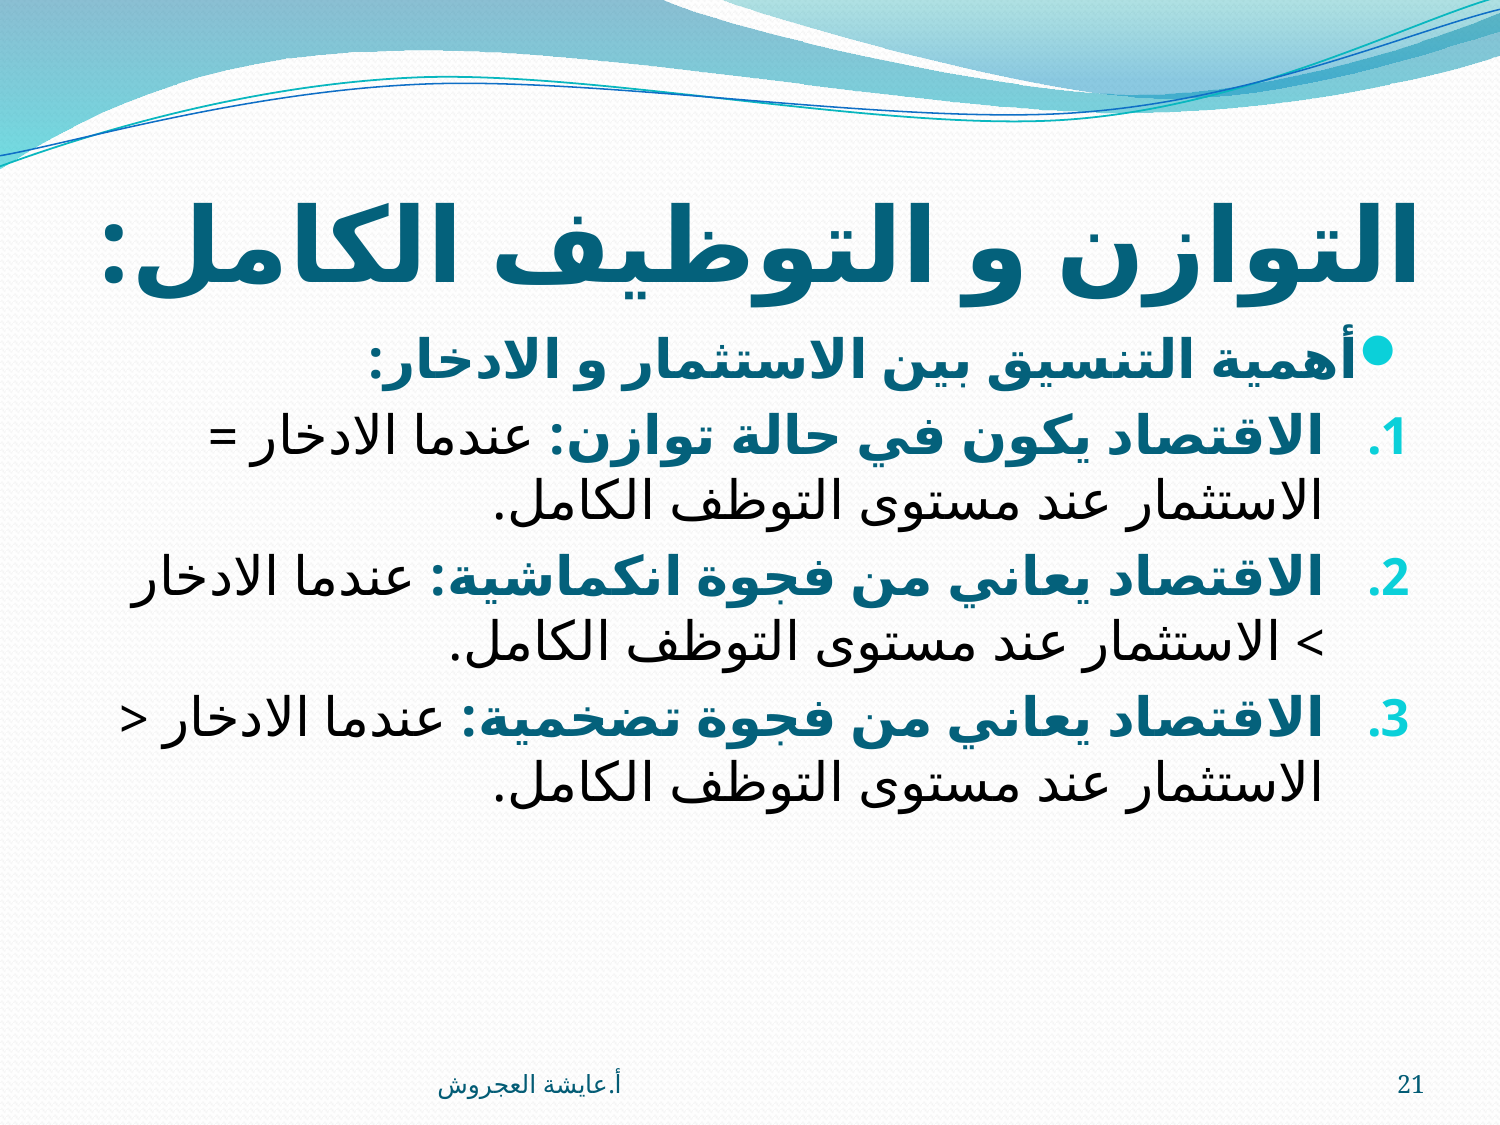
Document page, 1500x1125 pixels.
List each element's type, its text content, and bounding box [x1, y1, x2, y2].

slide_number 21 [1299, 1042, 1425, 1103]
title التوازن و التوظيف الكامل: [75, 115, 1425, 303]
footer أ.عايشة العجروش [437, 1042, 988, 1103]
list أهمية التنسيق بين الاستثمار و الادخار: الاقتصاد يكون في حالة توازن: عندما الادخار = الاستثمار عند مستوى التوظف الكامل. الاقتصاد يعاني من فجوة انكماشية: عندما الادخار > الاستثمار عند مستوى التوظف الكامل. الاقتصاد يعاني من فجوة تضخمية: عندما الادخار < الاستثمار عند مستوى التوظف الكامل. [75, 317, 1425, 1038]
